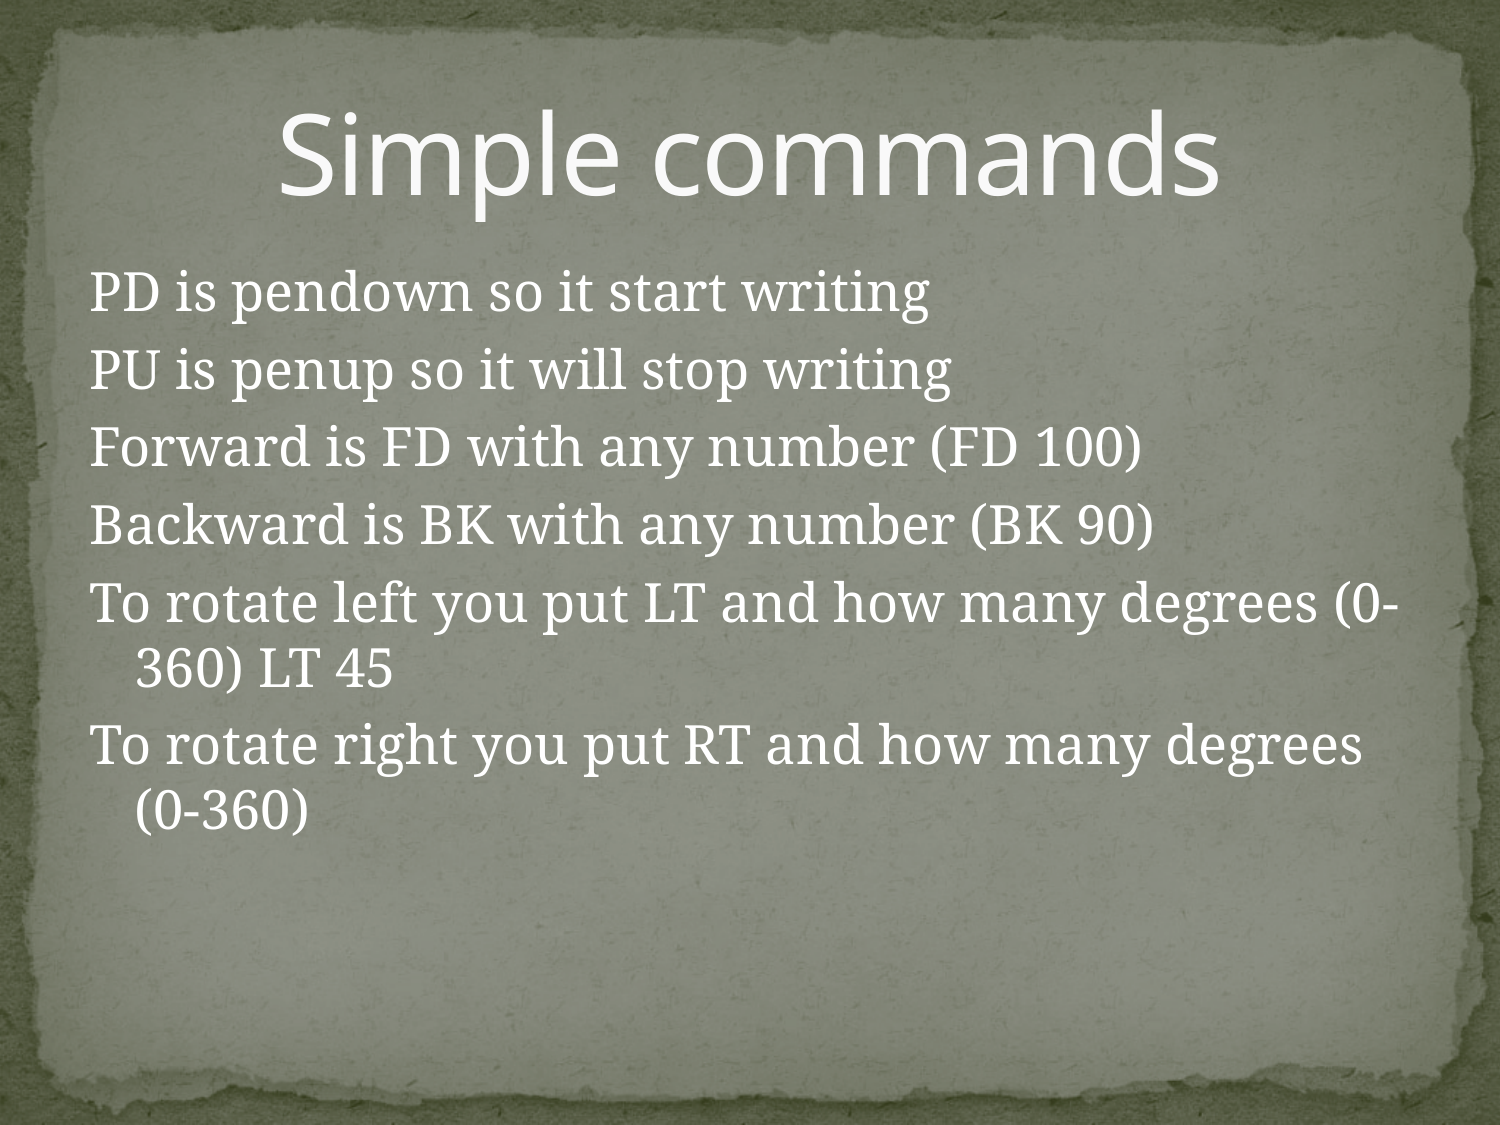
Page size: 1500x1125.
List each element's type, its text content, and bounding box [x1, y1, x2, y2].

title Simple commands [74, 24, 1425, 225]
list PD is pendown so it start writing PU is penup so it will stop writing Forward is FD with any number (FD 100) Backward is BK with any number (BK 90) To rotate left you put LT and how many degrees (0-360) LT 45 To rotate right you put RT and how many degrees (0-360) [75, 249, 1425, 1000]
